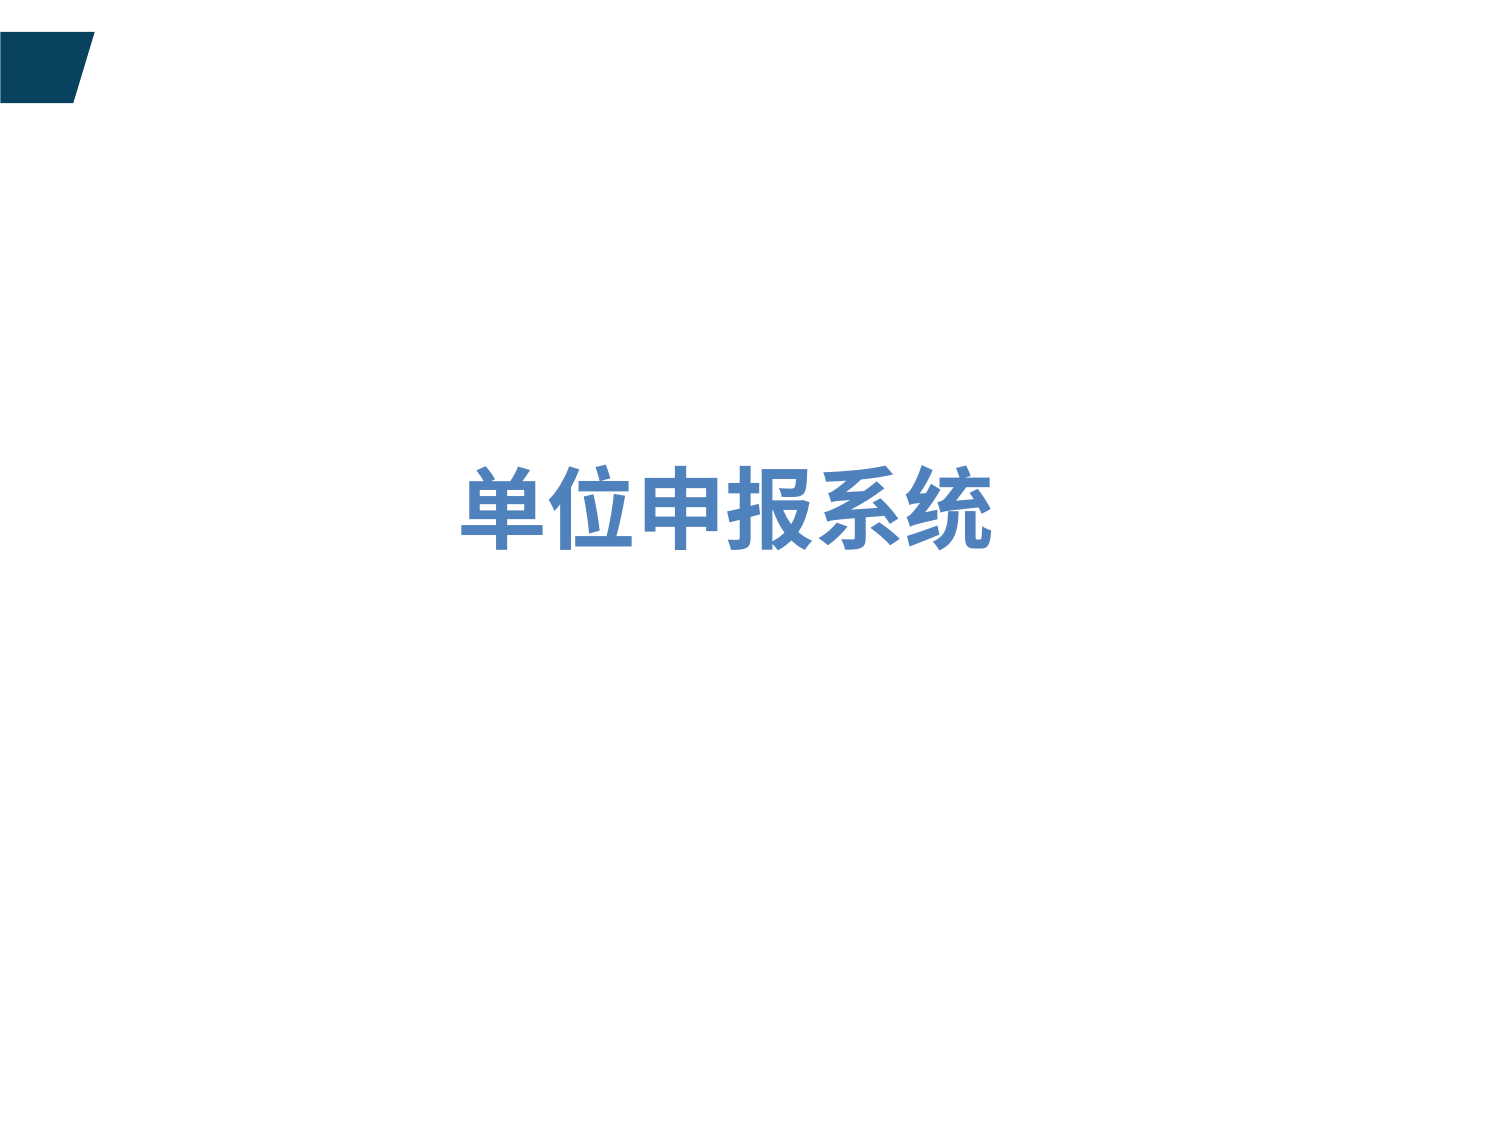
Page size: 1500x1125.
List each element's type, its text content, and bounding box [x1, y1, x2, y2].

text_box [0, 29, 97, 106]
text_box 单位申报系统 [445, 446, 1079, 567]
